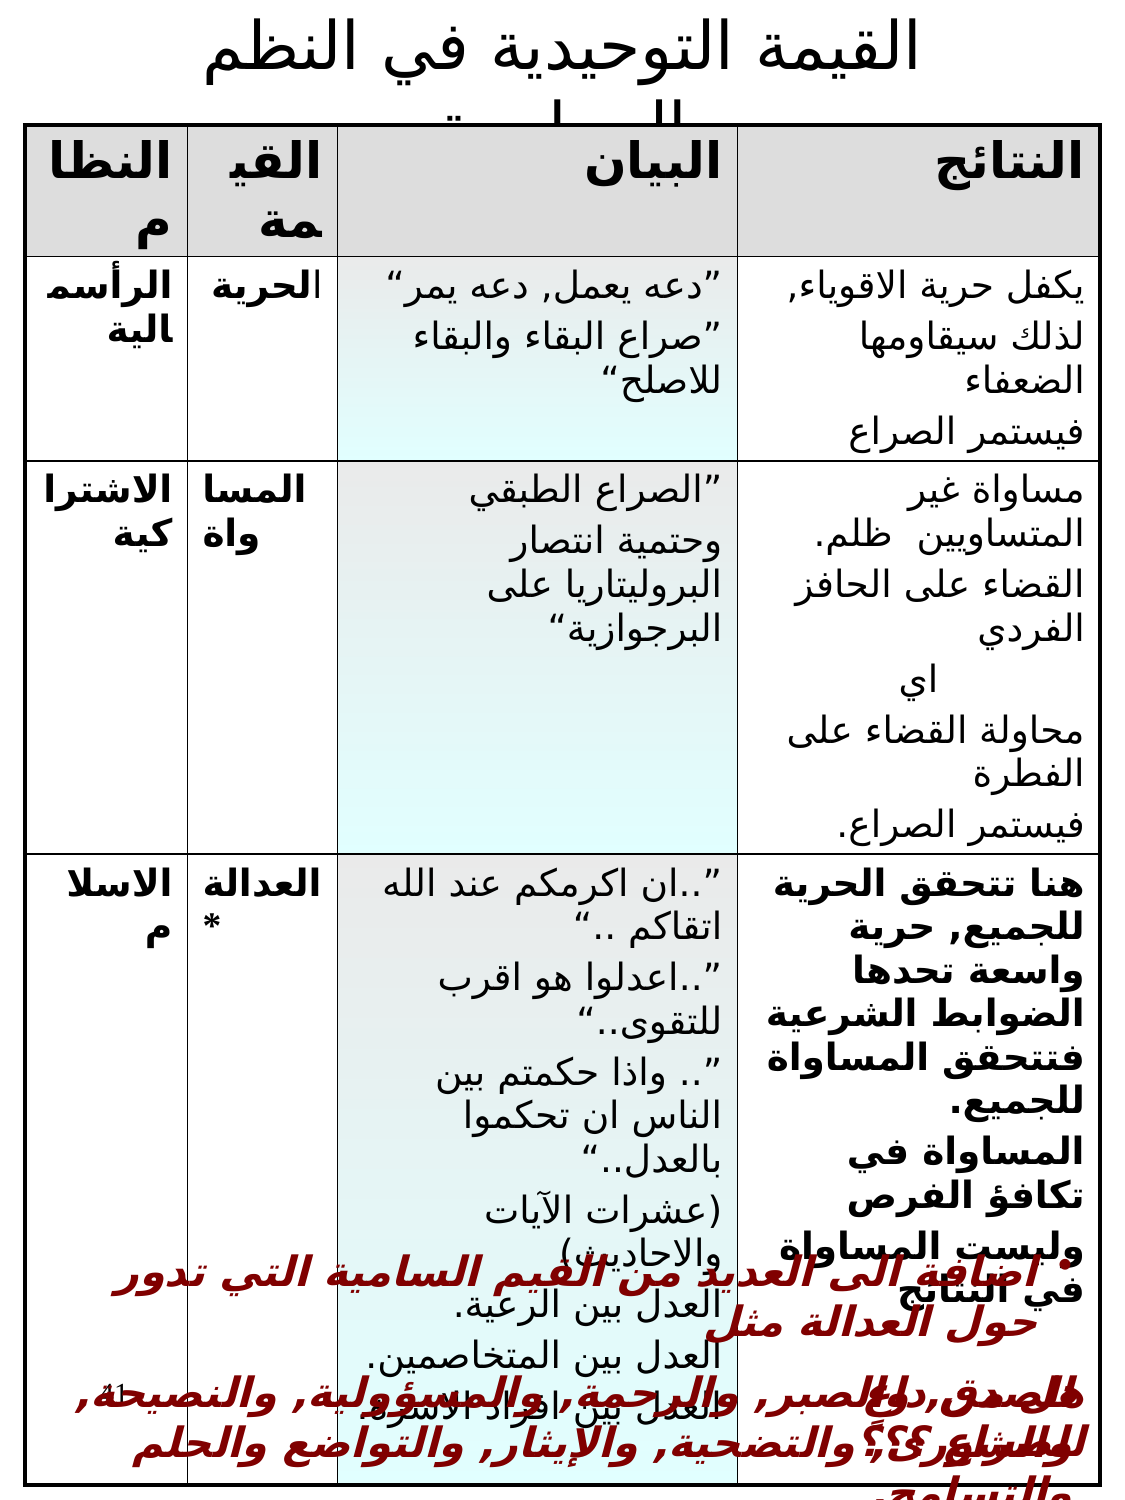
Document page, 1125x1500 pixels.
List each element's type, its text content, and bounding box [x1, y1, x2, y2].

table_header البيان [338, 127, 737, 256]
table_cell الاسلام [27, 855, 187, 1483]
table_cell الحرية [188, 257, 337, 460]
table_header النظام [27, 127, 187, 256]
table_cell الرأسمالية [27, 257, 187, 460]
table_cell ”الصراع الطبقي وحتمية انتصار البروليتاريا على البرجوازية“ [338, 462, 737, 853]
table_cell ”دعه يعمل, دعه يمر“ ”صراع البقاء والبقاء للاصلح“ [338, 257, 737, 460]
table_cell مساواة غير المتساويين ظلم. القضاء على الحافز الفردي اي محاولة القضاء على الفطرة فيستمر الصراع. [738, 462, 1098, 853]
table_cell العدالة * [188, 855, 337, 1237]
table_cell الاشتراكية [27, 462, 187, 853]
table_header القيمة [188, 127, 337, 256]
table_cell يكفل حرية الاقوياء, لذلك سيقاومها الضعفاء فيستمر الصراع [738, 257, 1098, 460]
title القيمة التوحيدية في النظم السياسية [84, 37, 1041, 123]
table_cell ”..ان اكرمكم عند الله اتقاكم ..“ ”..اعدلوا هو اقرب للتقوى..“ ”.. واذا حكمتم بين الناس ان تحكموا بالعدل..“ (عشرات الآيات والاحاديث) العدل بين الرعية. العدل بين المتخاصمين. العدل بين افراد الاسرة. [338, 855, 737, 1237]
text_box اضافة الى العديد من القيم السامية التي تدور حول العدالة مثل الصدق, والصبر, والرحمة, والمسؤولية, والنصيحة, والشورى, والتضحية, والإيثار, والتواضع والحلم والتسامح. [37, 1237, 1088, 1500]
table_header النتائج [738, 127, 1098, 256]
table_cell المساواة [188, 462, 337, 853]
table_cell هنا تتحقق الحرية للجميع, حرية واسعة تحدها الضوابط الشرعية فتتحقق المساواة للجميع. المساواة في تكافؤ الفرص وليست المساواة في النتائج هل من داعٍ للصراع ؟؟؟ [738, 855, 1098, 1483]
